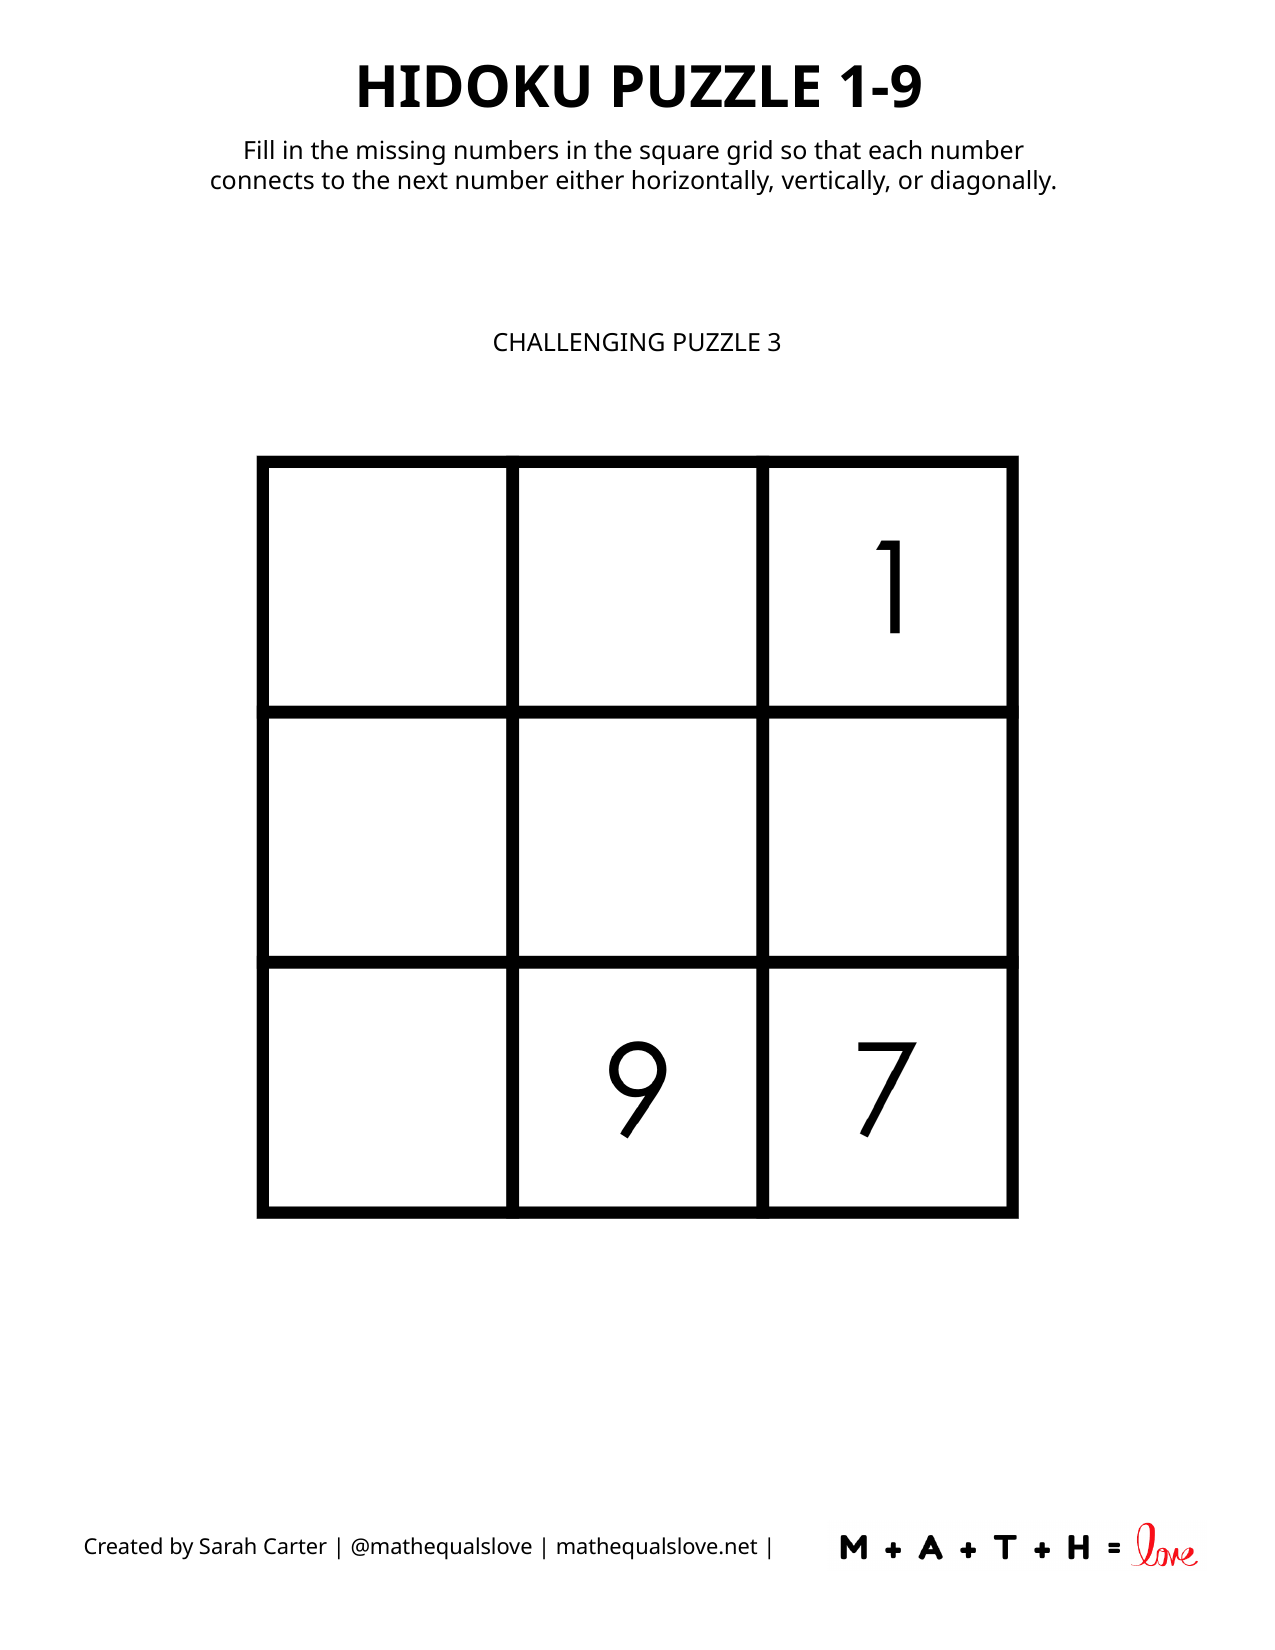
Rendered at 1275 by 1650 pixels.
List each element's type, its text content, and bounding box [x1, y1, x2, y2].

text_box Created by Sarah Carter | @mathequalslove | mathequalslove.net | [68, 1525, 826, 1566]
text_box Fill in the missing numbers in the square grid so that each number connects to the next number either horizontally, vertically, or diagonally. [0, 127, 1275, 199]
picture [0, 199, 1275, 1476]
picture [826, 1520, 1207, 1572]
text_box HIDOKU PUZZLE 1-9 [66, 41, 1211, 127]
